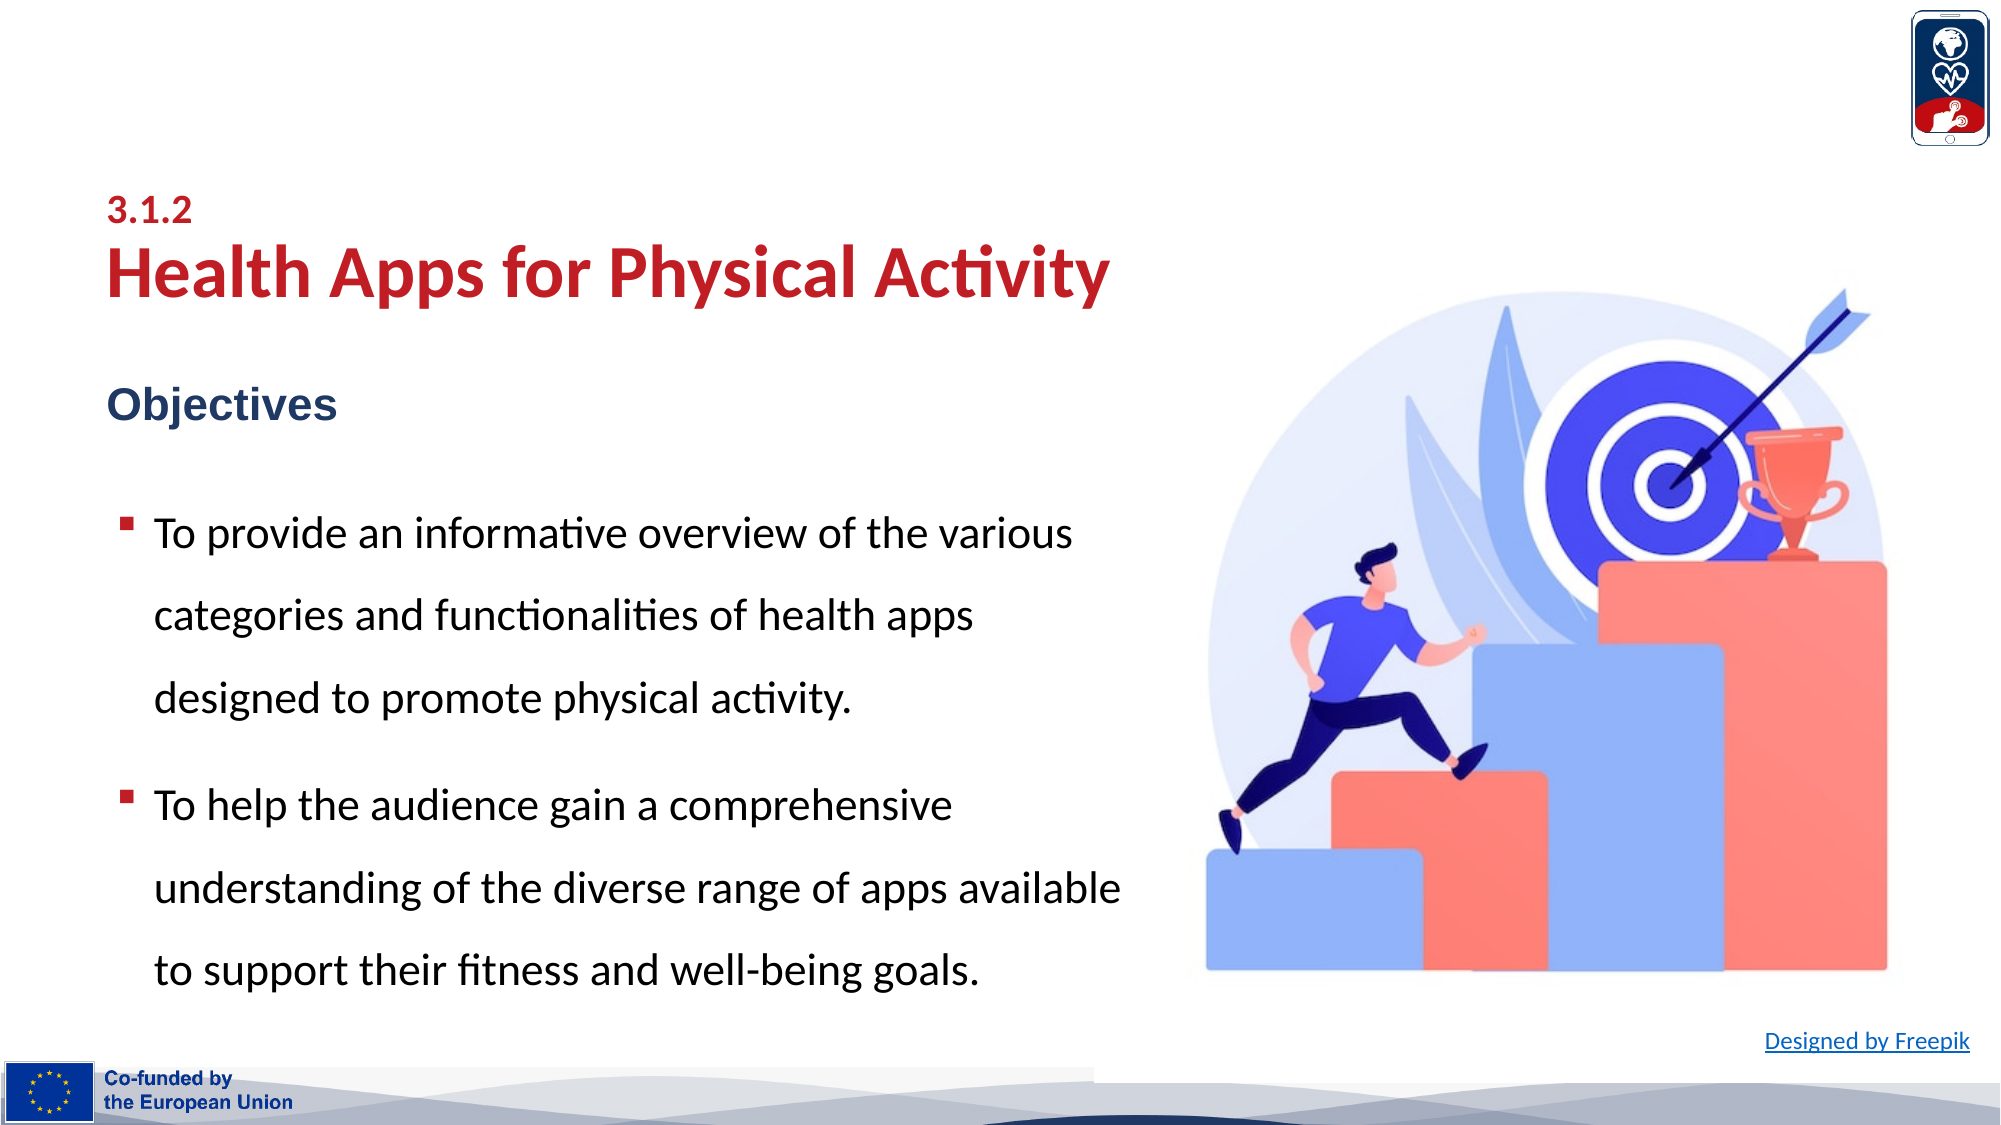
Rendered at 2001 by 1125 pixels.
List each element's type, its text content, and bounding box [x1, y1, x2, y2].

list To provide an informative overview of the various categories and functionalities of health apps designed to promote physical activity. To help the audience gain a comprehensive understanding of the diverse range of apps available to support their fitness and well-being goals. [101, 467, 1159, 1125]
picture [1094, 177, 2001, 1125]
picture [1911, 10, 1990, 146]
title 3.1.2 Health Apps for Physical Activity [91, 177, 1094, 324]
list Objectives [91, 354, 938, 437]
picture [0, 1058, 101, 1125]
